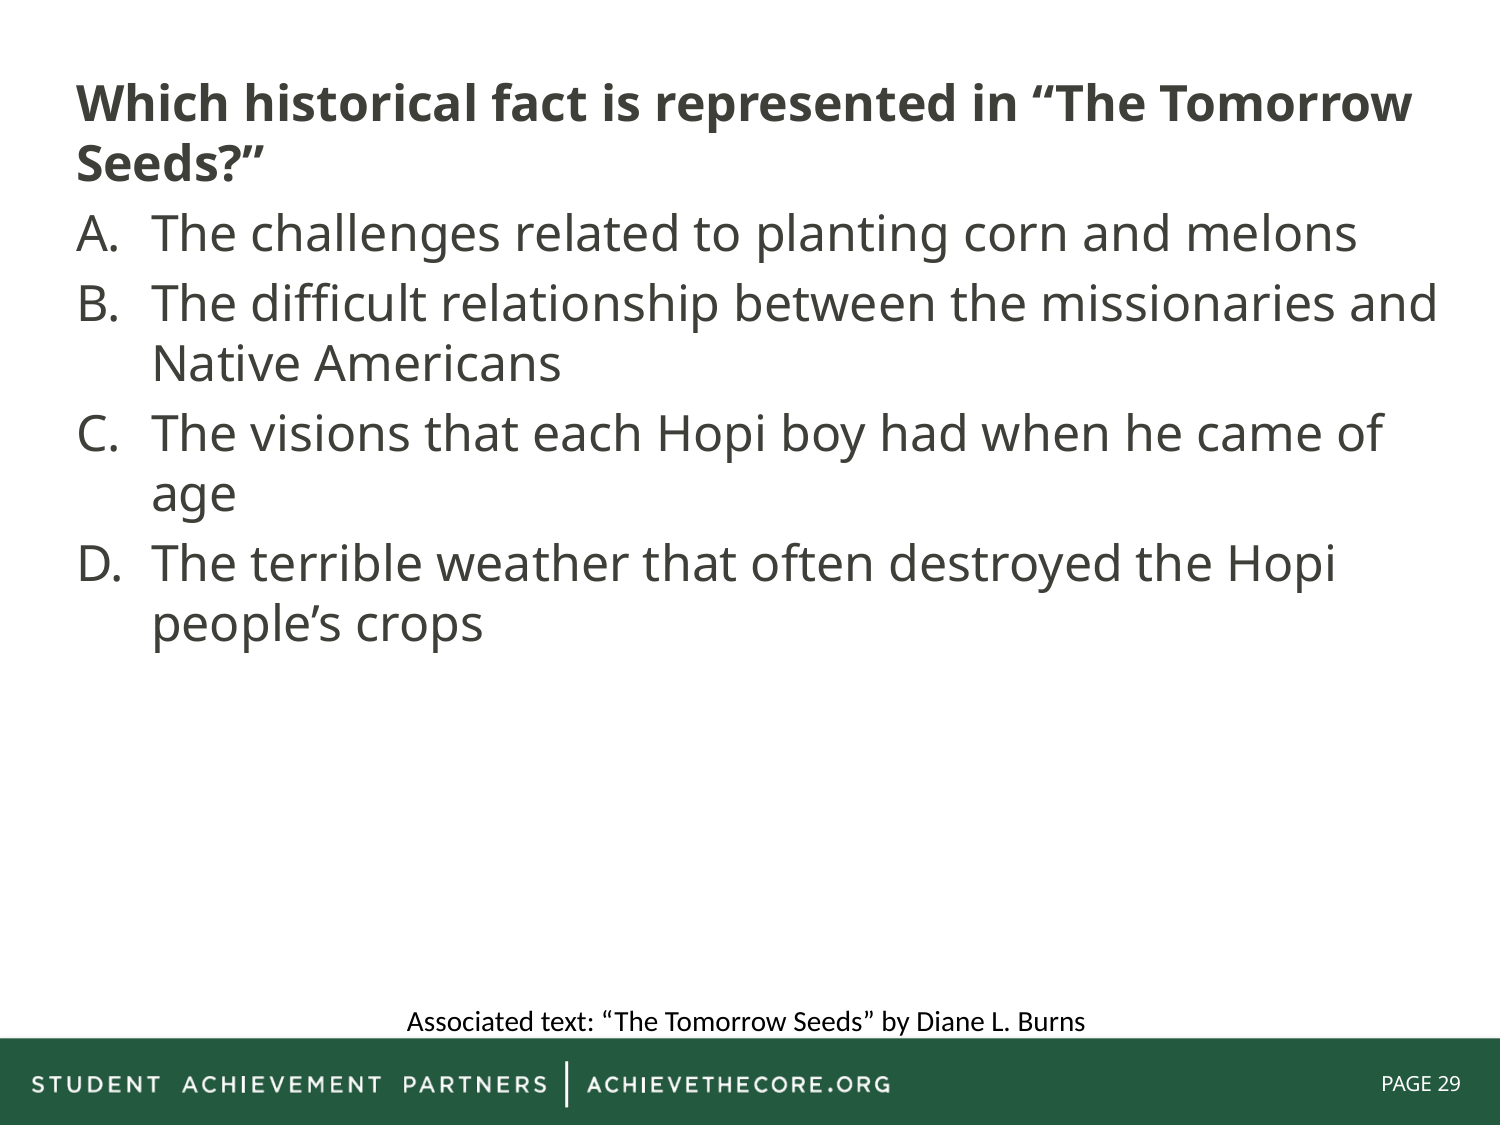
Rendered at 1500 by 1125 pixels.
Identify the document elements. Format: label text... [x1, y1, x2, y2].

text_box Associated text: “The Tomorrow Seeds” by Diane L. Burns [0, 995, 1500, 1045]
list Which historical fact is represented in “The Tomorrow Seeds?” The challenges related to planting corn and melons The difficult relationship between the missionaries and Native Americans The visions that each Hopi boy had when he came of age The terrible weather that often destroyed the Hopi people’s crops [60, 64, 1461, 995]
